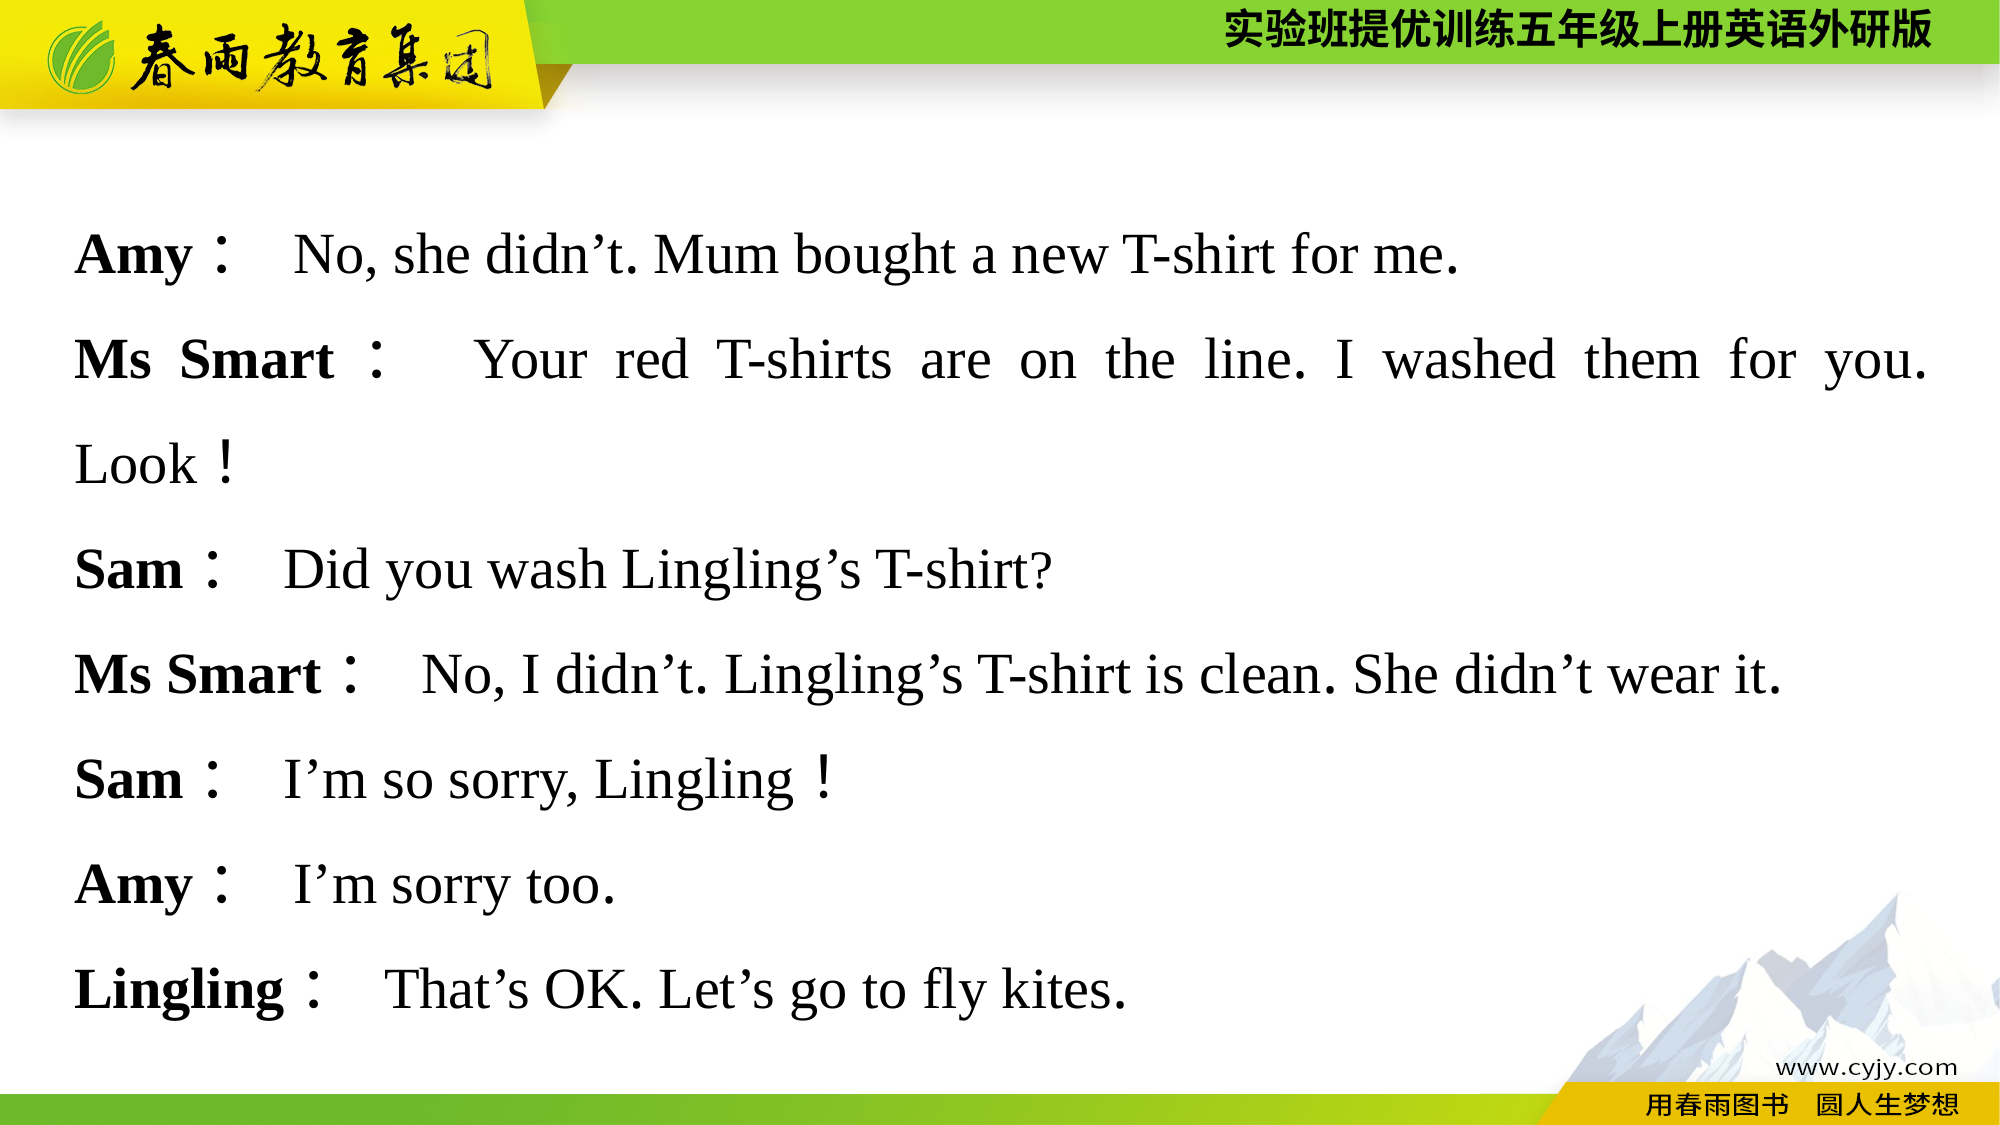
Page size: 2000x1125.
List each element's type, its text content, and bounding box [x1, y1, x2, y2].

picture [0, 0, 2000, 1125]
list Amy： No, she didn’t. Mum bought a new T-shirt for me. Ms Smart： Your red T-shirts are on the line. I washed them for you. Look！ Sam： Did you wash Lingling’s T-shirt? Ms Smart： No, I didn’t. Lingling’s T-shirt is clean. She didn’t wear it. Sam： I’m so sorry, Lingling！ Amy： I’m sorry too. Lingling： That’s OK. Let’s go to fly kites. [59, 172, 1944, 917]
